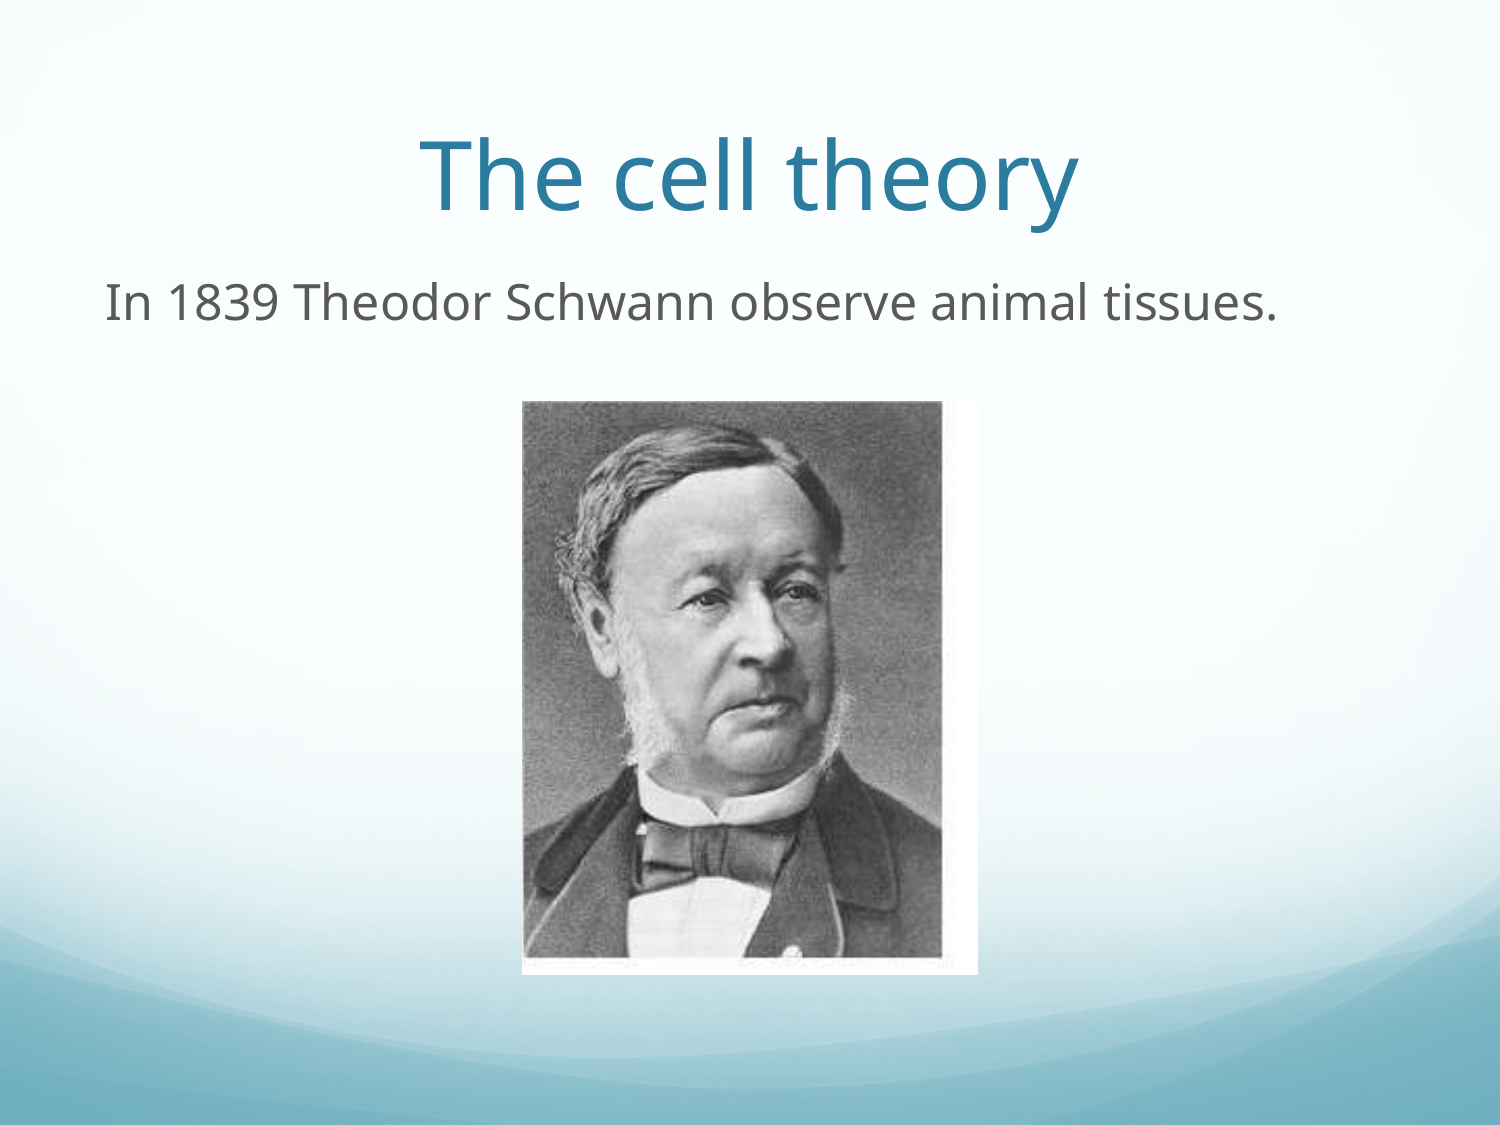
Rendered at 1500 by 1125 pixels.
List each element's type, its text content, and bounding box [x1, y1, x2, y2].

list In 1839 Theodor Schwann observe animal tissues. [90, 262, 1410, 975]
picture [521, 401, 979, 976]
title The cell theory [90, 17, 1410, 237]
